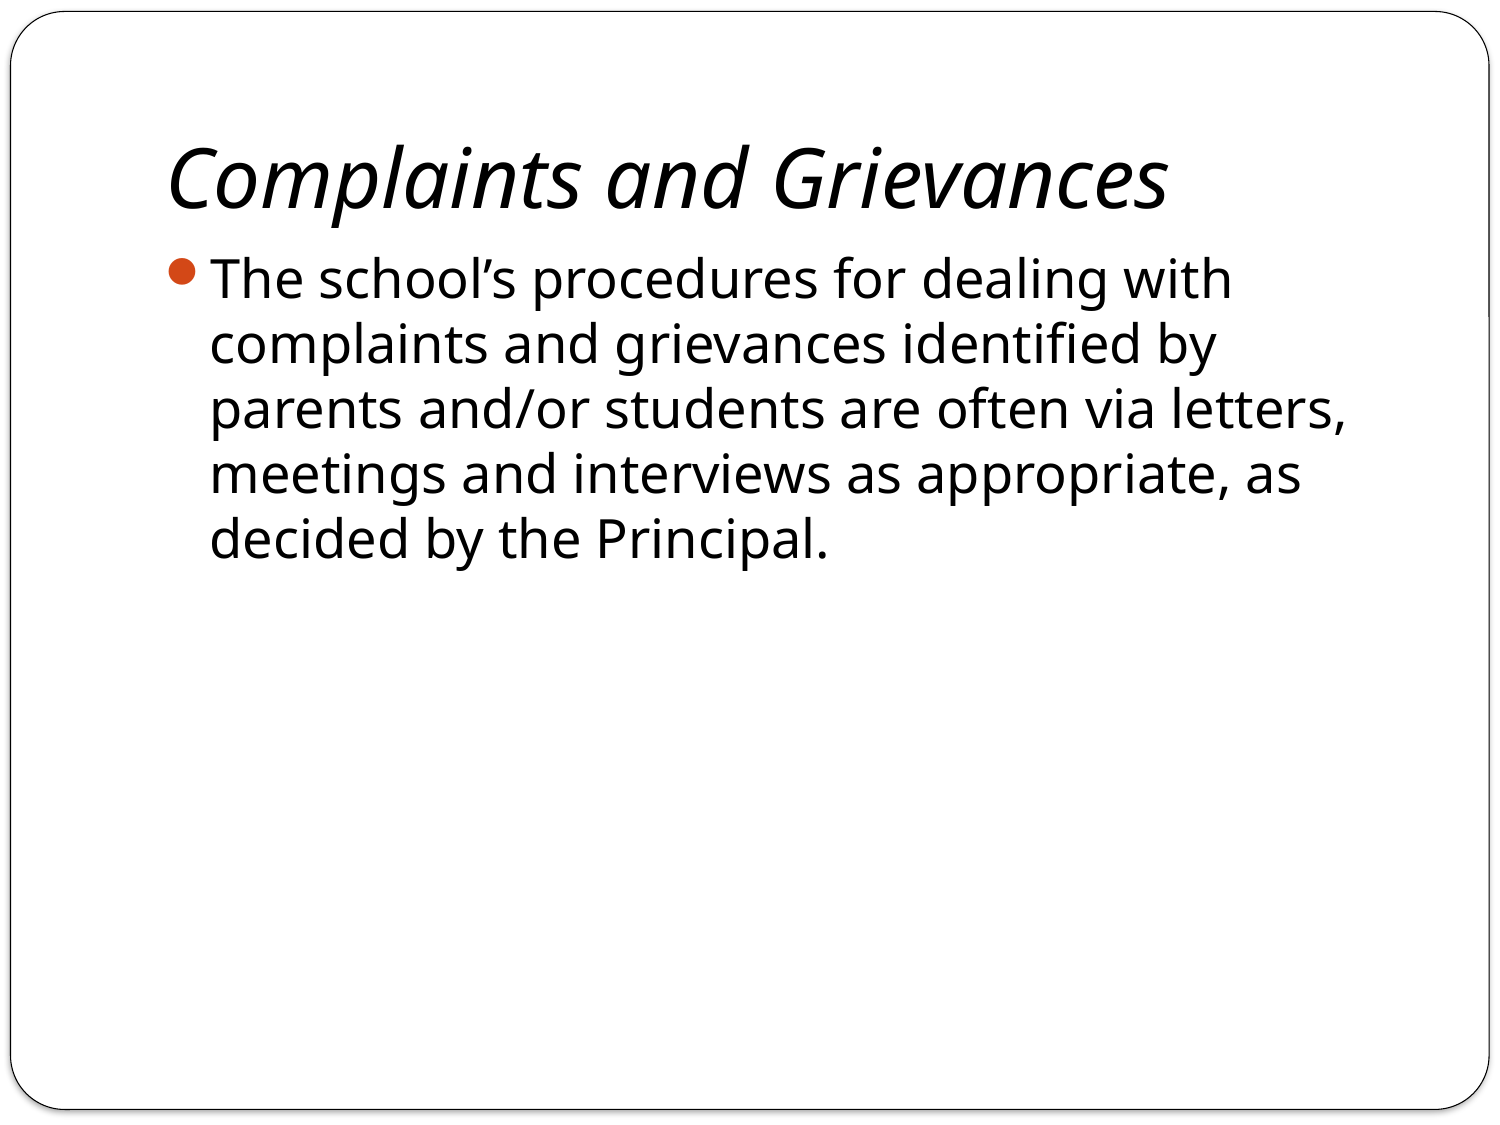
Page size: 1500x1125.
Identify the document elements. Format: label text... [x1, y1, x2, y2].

list The school’s procedures for dealing with complaints and grievances identified by parents and/or students are often via letters, meetings and interviews as appropriate, as decided by the Principal. [150, 237, 1425, 988]
title Complaints and Grievances [150, 45, 1425, 233]
